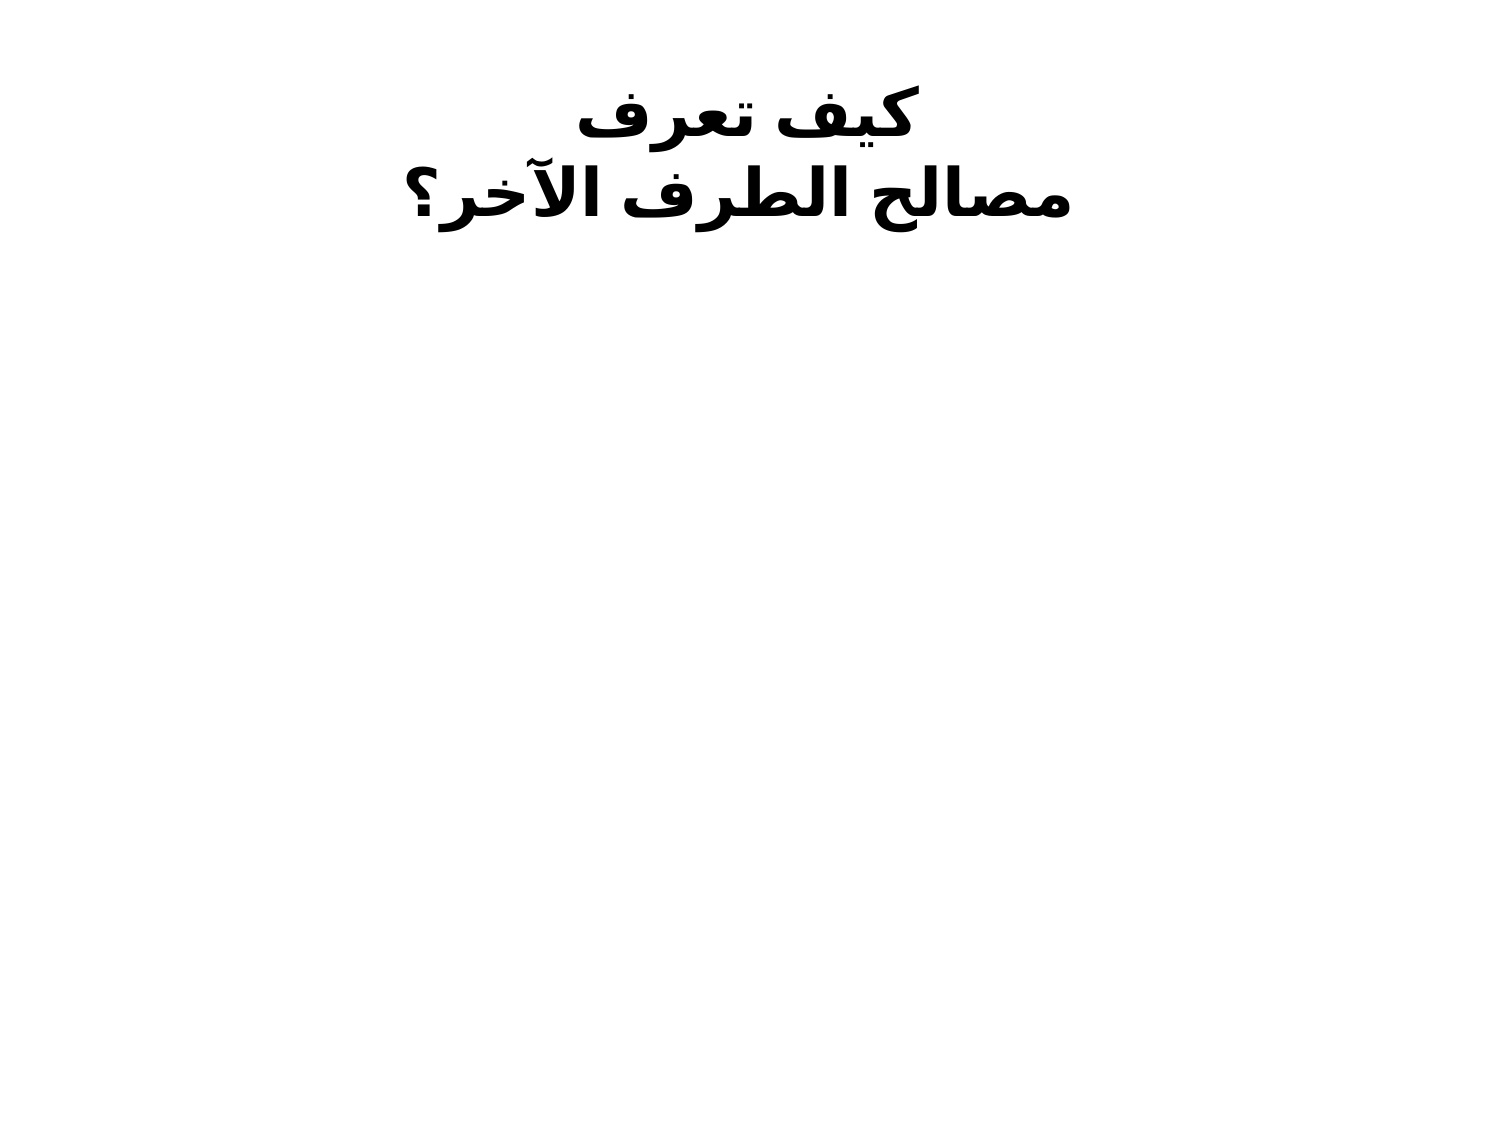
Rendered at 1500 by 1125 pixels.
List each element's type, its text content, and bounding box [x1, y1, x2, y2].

title كيف تعرف مصالح الطرف الآخر؟ [52, 62, 1426, 250]
